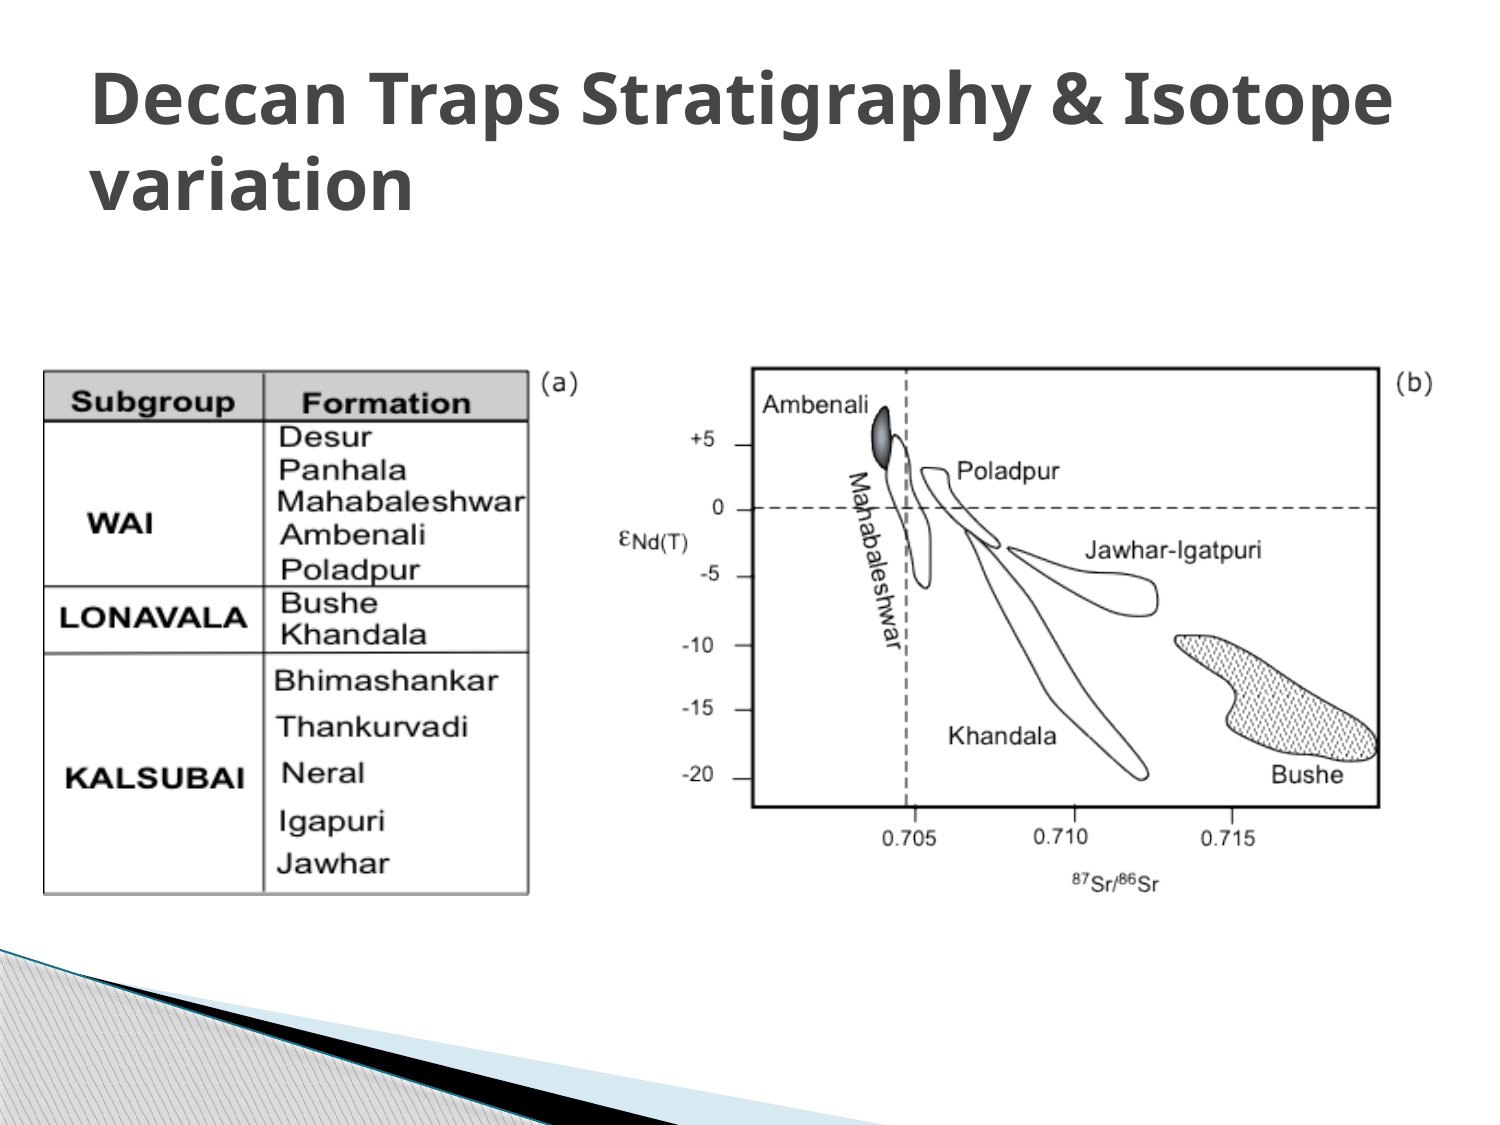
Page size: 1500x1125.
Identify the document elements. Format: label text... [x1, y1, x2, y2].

title Deccan Traps Stratigraphy & Isotope variation [75, 45, 1425, 233]
picture [42, 364, 584, 896]
picture [617, 364, 1440, 896]
